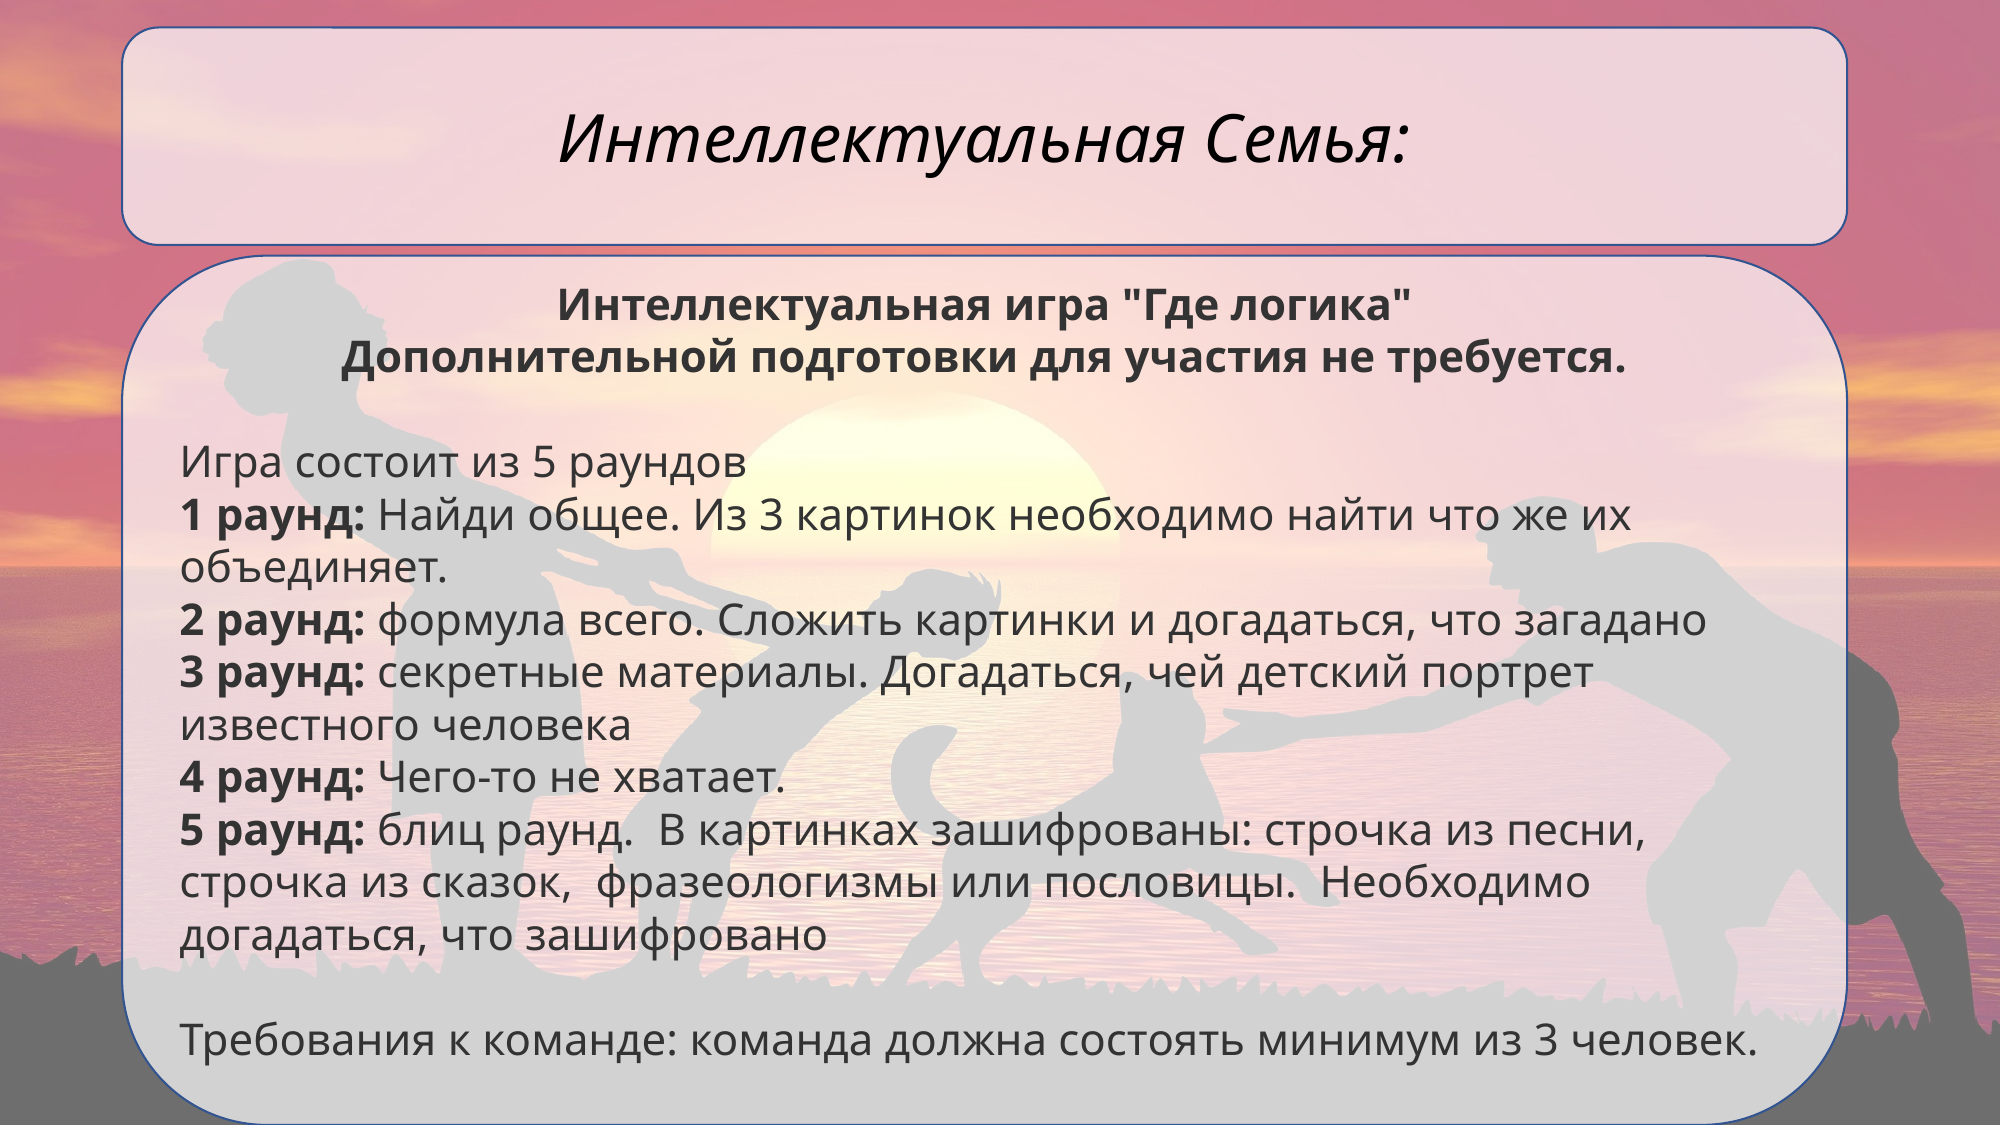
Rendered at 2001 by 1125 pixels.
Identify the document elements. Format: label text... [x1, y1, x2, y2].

text_box Интеллектуальная игра "Где логика" Дополнительной подготовки для участия не требуется. Игра состоит из 5 раундов 1 раунд: Найди общее. Из 3 картинок необходимо найти что же их объединяет. 2 раунд: формула всего. Сложить картинки и догадаться, что загадано 3 раунд: секретные материалы. Догадаться, чей детский портрет известного человека 4 раунд: Чего-то не хватает. 5 раунд: блиц раунд. В картинках зашифрованы: строчка из песни, строчка из сказок, фразеологизмы или пословицы. Необходимо догадаться, что зашифровано Требования к команде: команда должна состоять минимум из 3 человек. [121, 254, 1849, 1125]
text_box Интеллектуальная Семья: [121, 26, 1849, 246]
